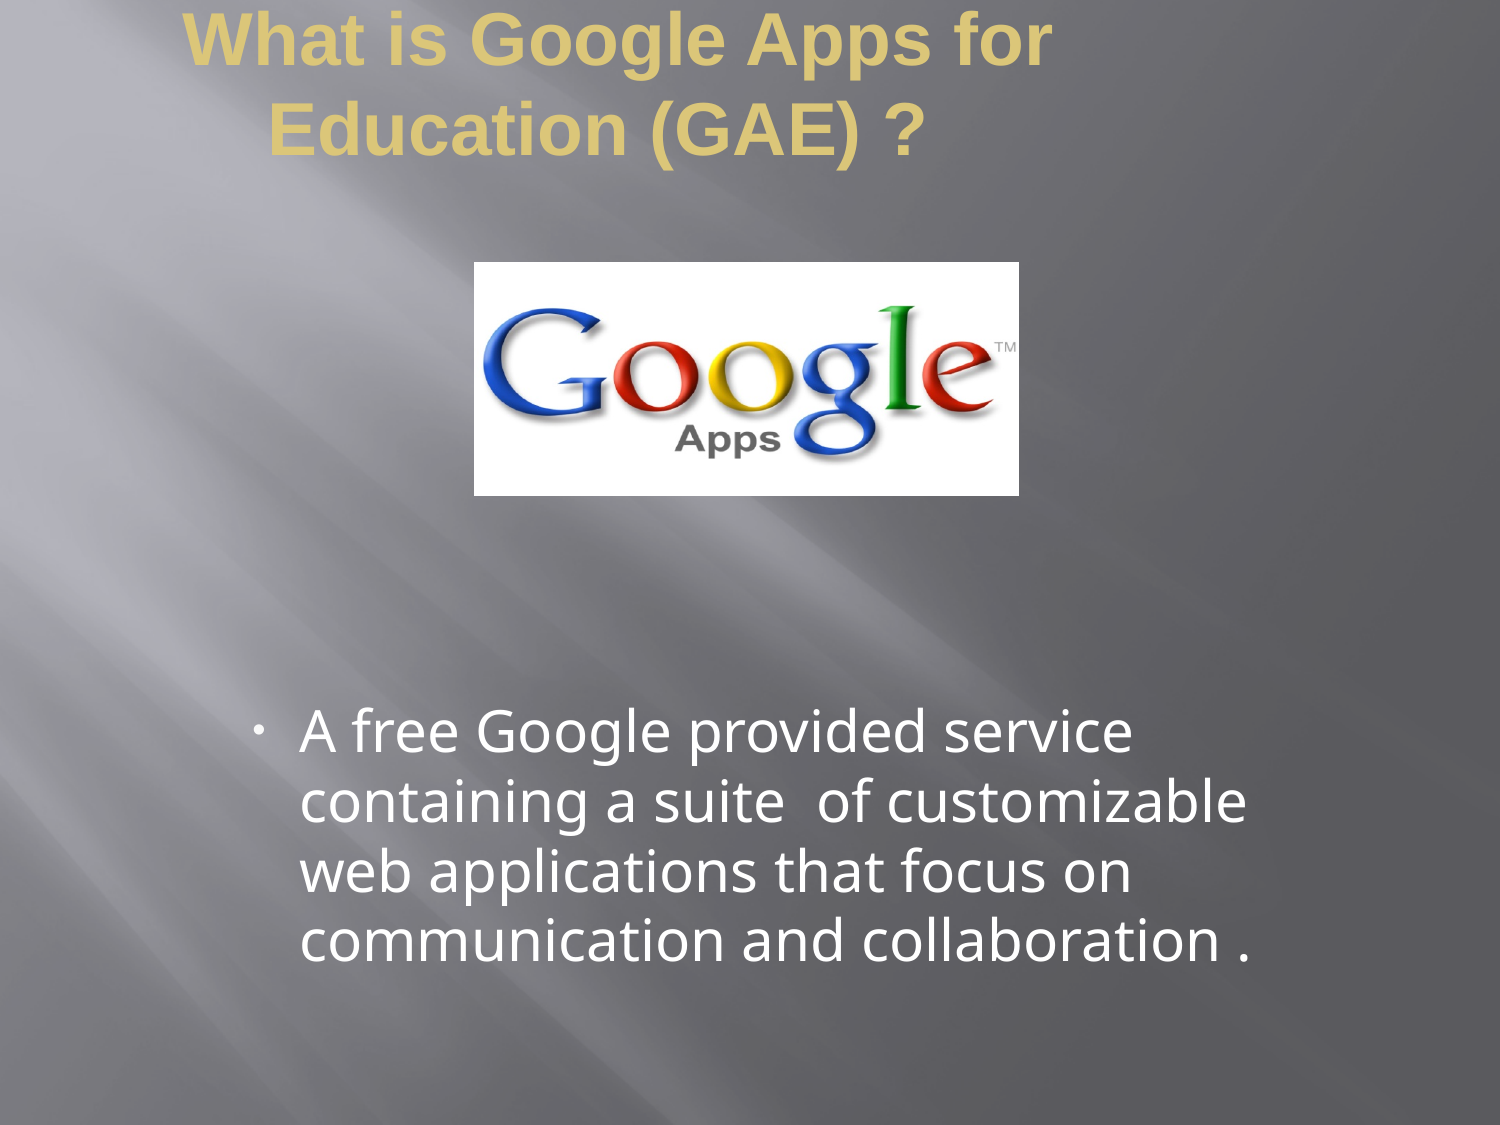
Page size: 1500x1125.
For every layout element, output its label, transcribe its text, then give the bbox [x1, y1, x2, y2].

picture [474, 262, 1019, 497]
title What is Google Apps for Education (GAE) ? [37, 50, 1200, 350]
list A free Google provided service containing a suite of customizable web applications that focus on communication and collaboration . [237, 624, 1363, 1125]
